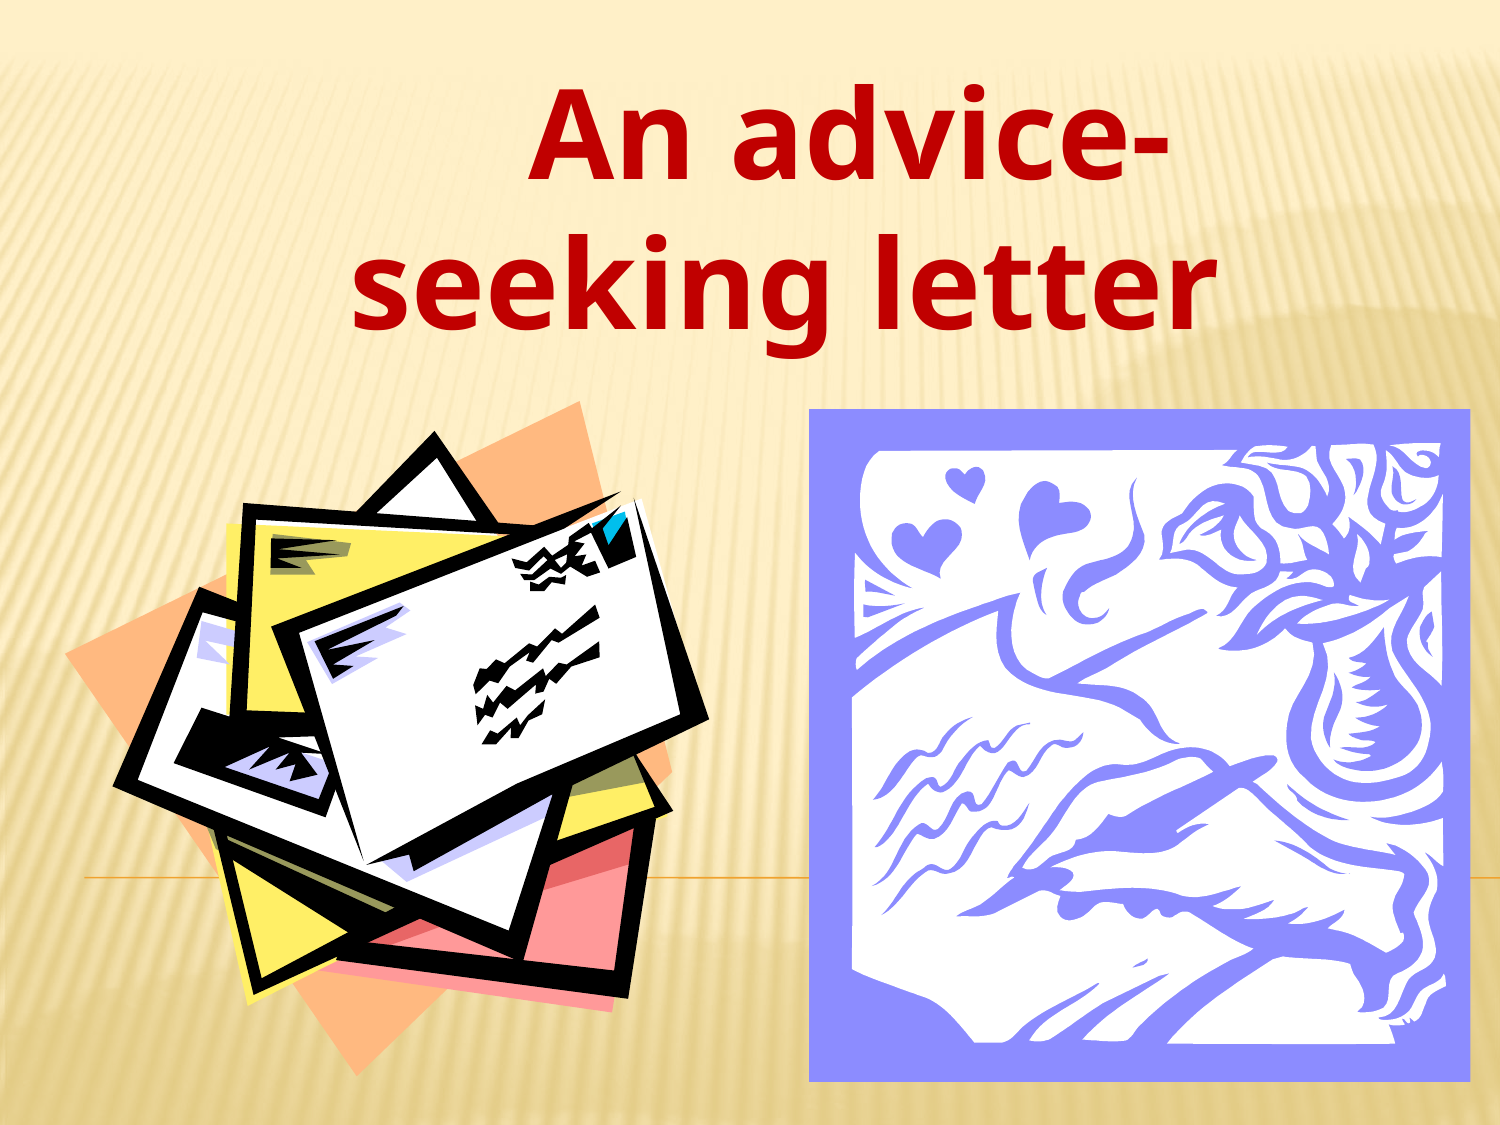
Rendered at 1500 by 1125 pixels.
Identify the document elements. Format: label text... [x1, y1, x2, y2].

subtitle An advice-seeking letter [147, 125, 1424, 362]
picture [808, 408, 1471, 1083]
picture [64, 396, 715, 1083]
